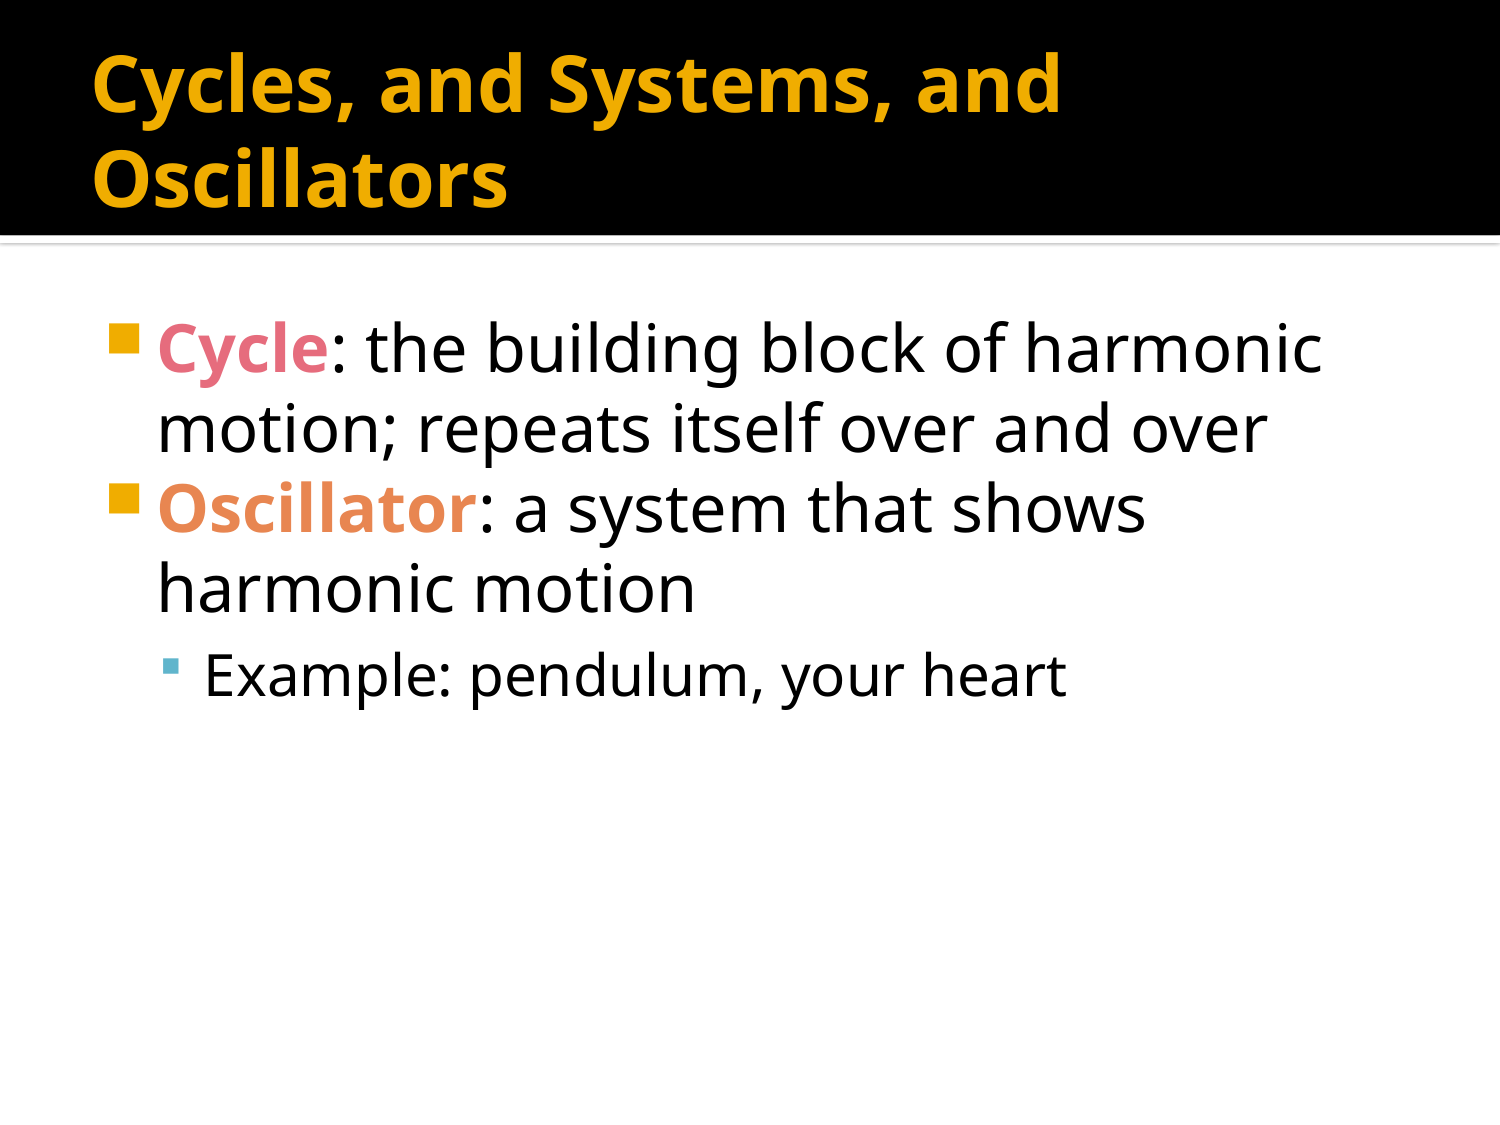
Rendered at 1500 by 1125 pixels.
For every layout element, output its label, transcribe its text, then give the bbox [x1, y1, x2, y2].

list Cycle: the building block of harmonic motion; repeats itself over and over Oscillator: a system that shows harmonic motion Example: pendulum, your heart [75, 291, 1425, 1050]
title Cycles, and Systems, and Oscillators [75, 25, 1425, 231]
